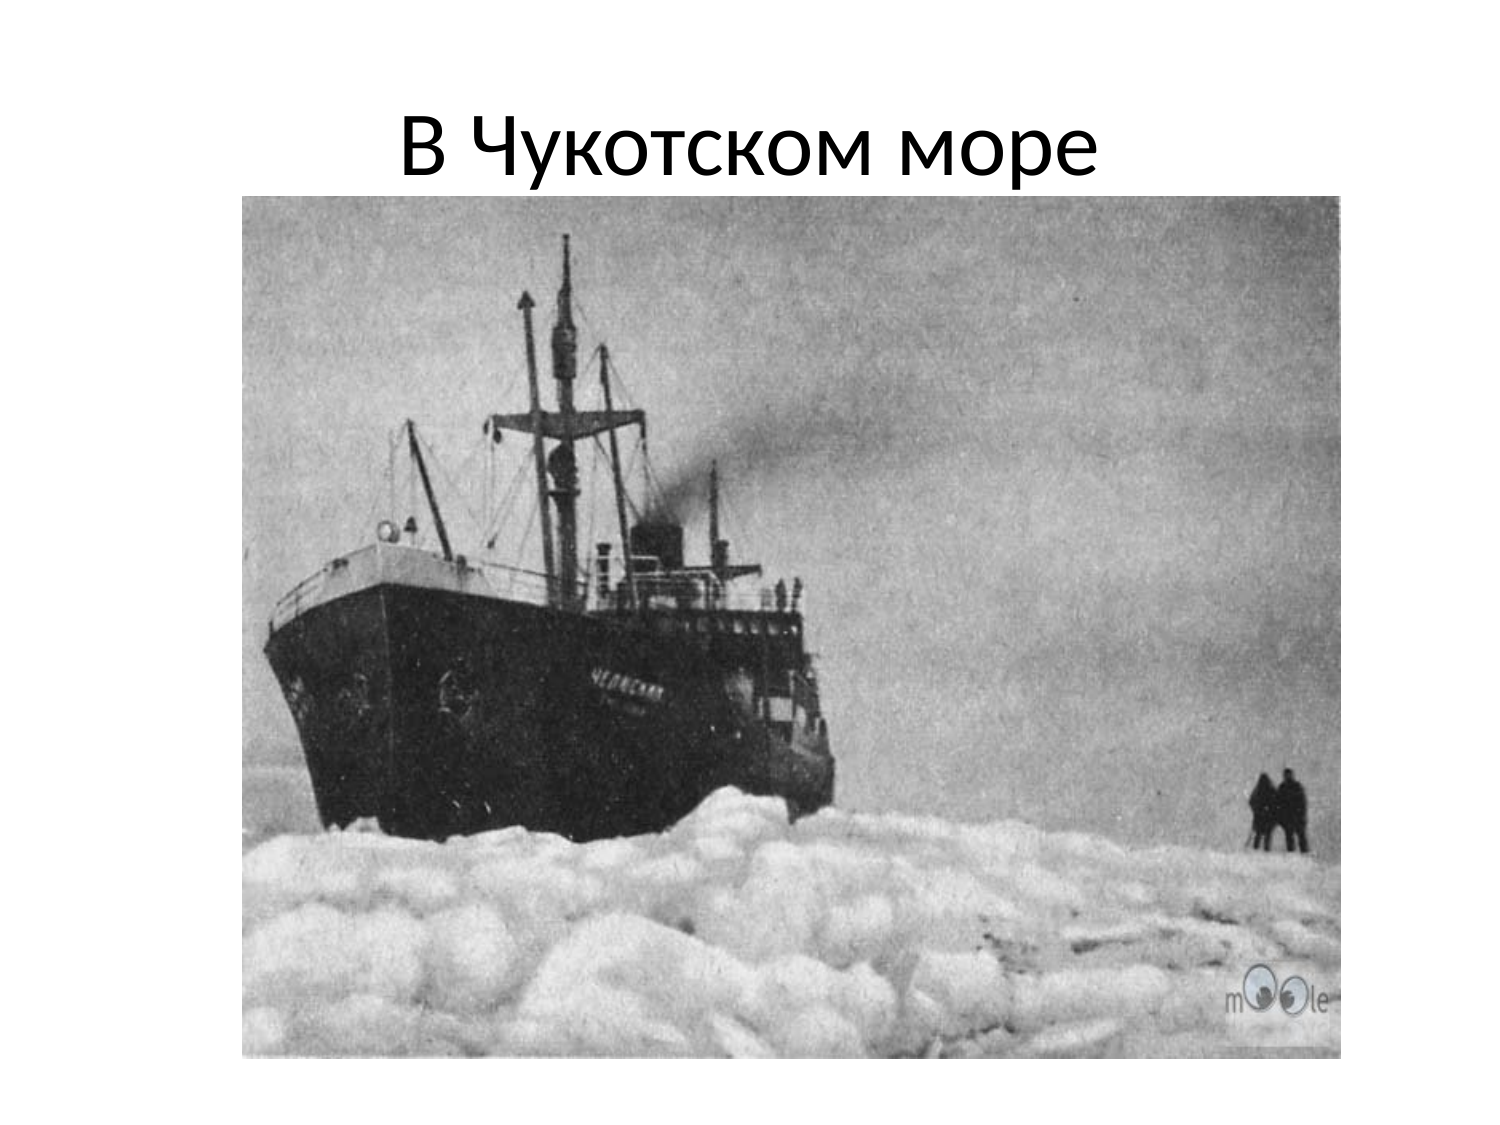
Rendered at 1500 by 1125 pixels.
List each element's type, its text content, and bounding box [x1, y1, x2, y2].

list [241, 195, 1341, 1059]
title В Чукотском море [75, 45, 1425, 233]
